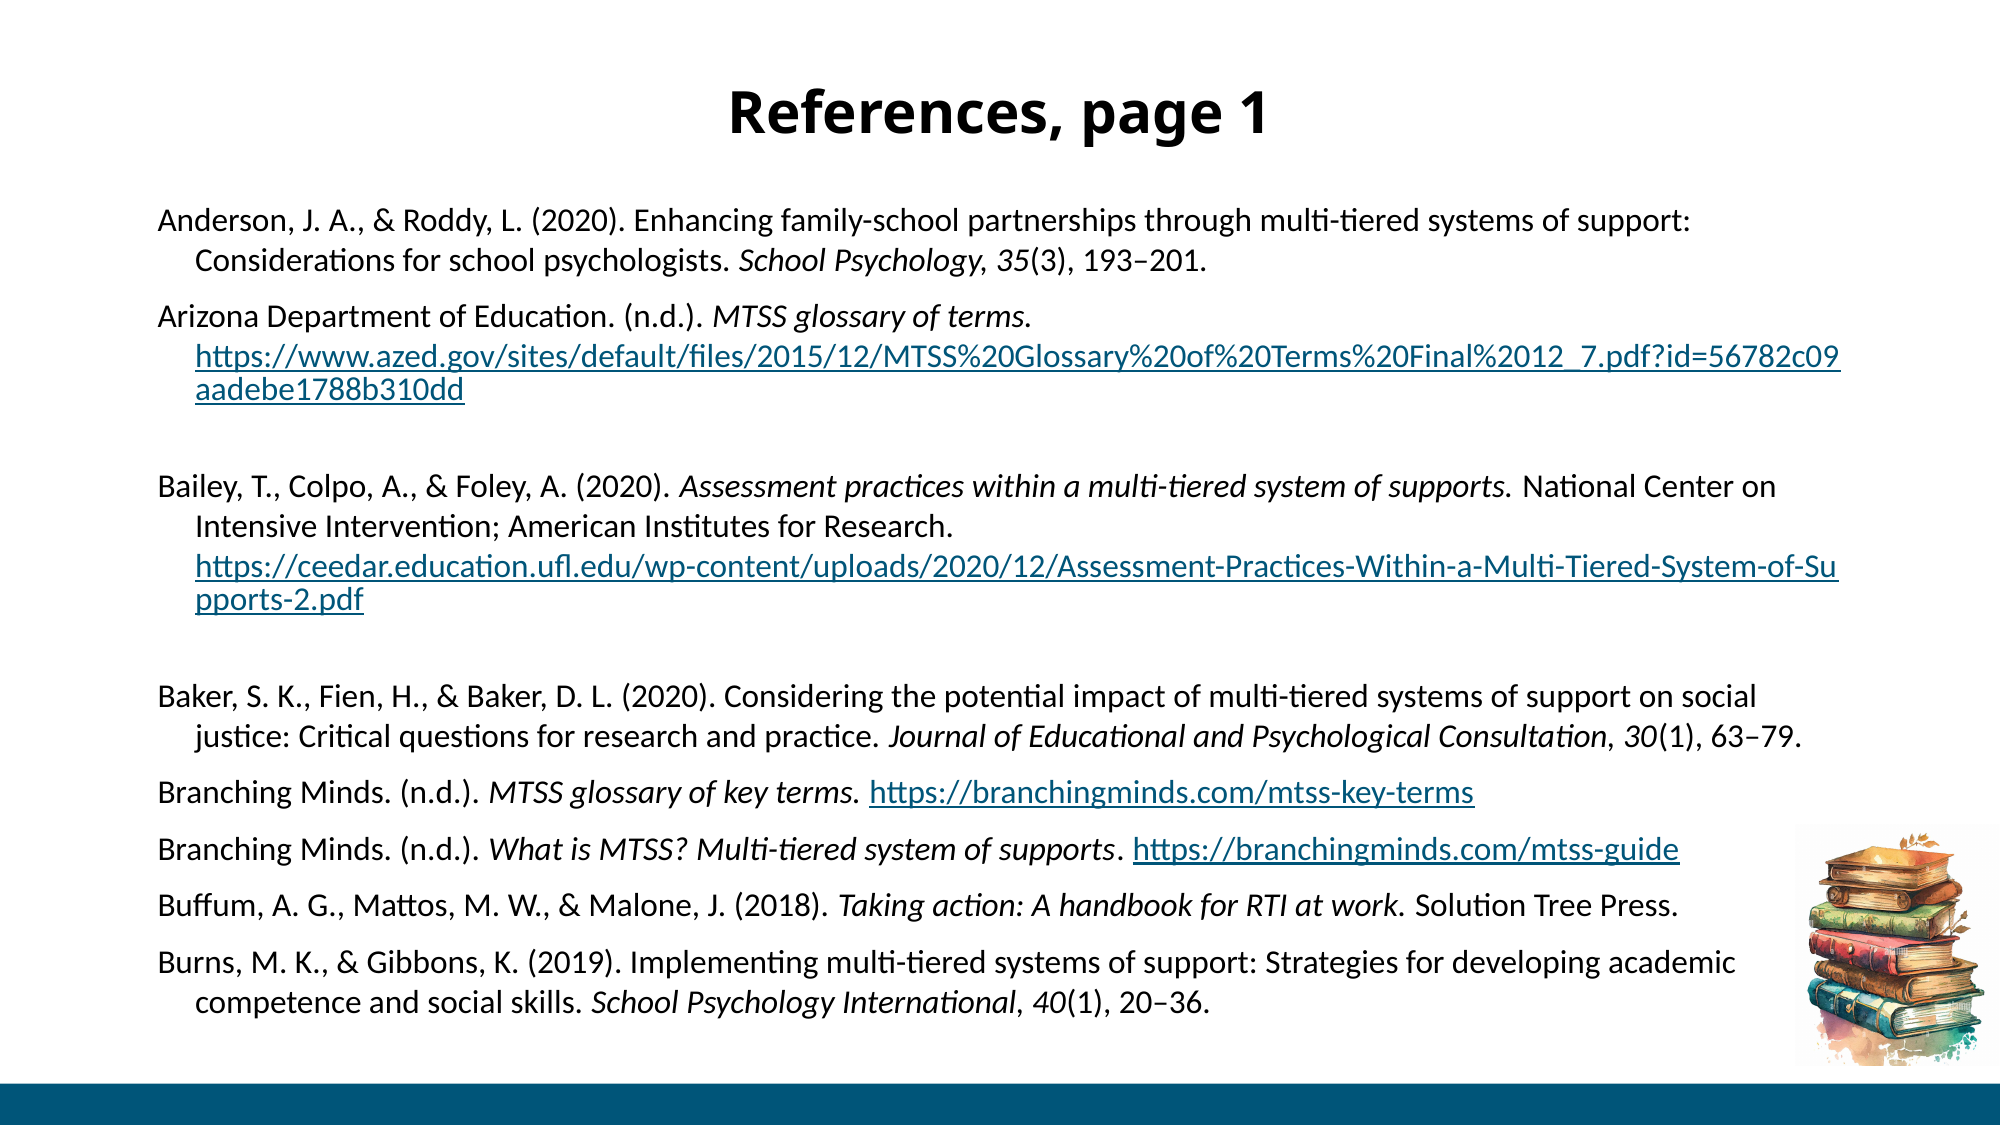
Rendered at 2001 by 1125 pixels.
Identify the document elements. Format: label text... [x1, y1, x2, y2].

picture [1795, 824, 2000, 1066]
title References, page 1 [137, 59, 1863, 160]
list Anderson, J. A., & Roddy, L. (2020). Enhancing family-school partnerships through multi-tiered systems of support: Considerations for school psychologists. School Psychology, 35(3), 193–201. Arizona Department of Education. (n.d.). MTSS glossary of terms. https://www.azed.gov/sites/default/files/2015/12/MTSS%20Glossary%20of%20Terms%20Final%2012_7.pdf?id=56782c09aadebe1788b310dd Bailey, T., Colpo, A., & Foley, A. (2020). Assessment practices within a multi-tiered system of supports. National Center on Intensive Intervention; American Institutes for Research. https://ceedar.education.ufl.edu/wp-content/uploads/2020/12/Assessment-Practices-Within-a-Multi-Tiered-System-of-Supports-2.pdf Baker, S. K., Fien, H., & Baker, D. L. (2020). Considering the potential impact of multi-tiered systems of support on social justice: Critical questions for research and practice. Journal of Educational and Psychological Consultation, 30(1), 63–79. Branching Minds. (n.d.). MTSS glossary of key terms. https://branchingminds.com/mtss-key-terms Branching Minds. (n.d.). What is MTSS? Multi-tiered system of supports. https://branchingminds.com/mtss-guide Buffum, A. G., Mattos, M. W., & Malone, J. (2018). Taking action: A handbook for RTI at work. Solution Tree Press. Burns, M. K., & Gibbons, K. (2019). Implementing multi-tiered systems of support: Strategies for developing academic competence and social skills. School Psychology International, 40(1), 20–36. [137, 177, 1863, 1023]
